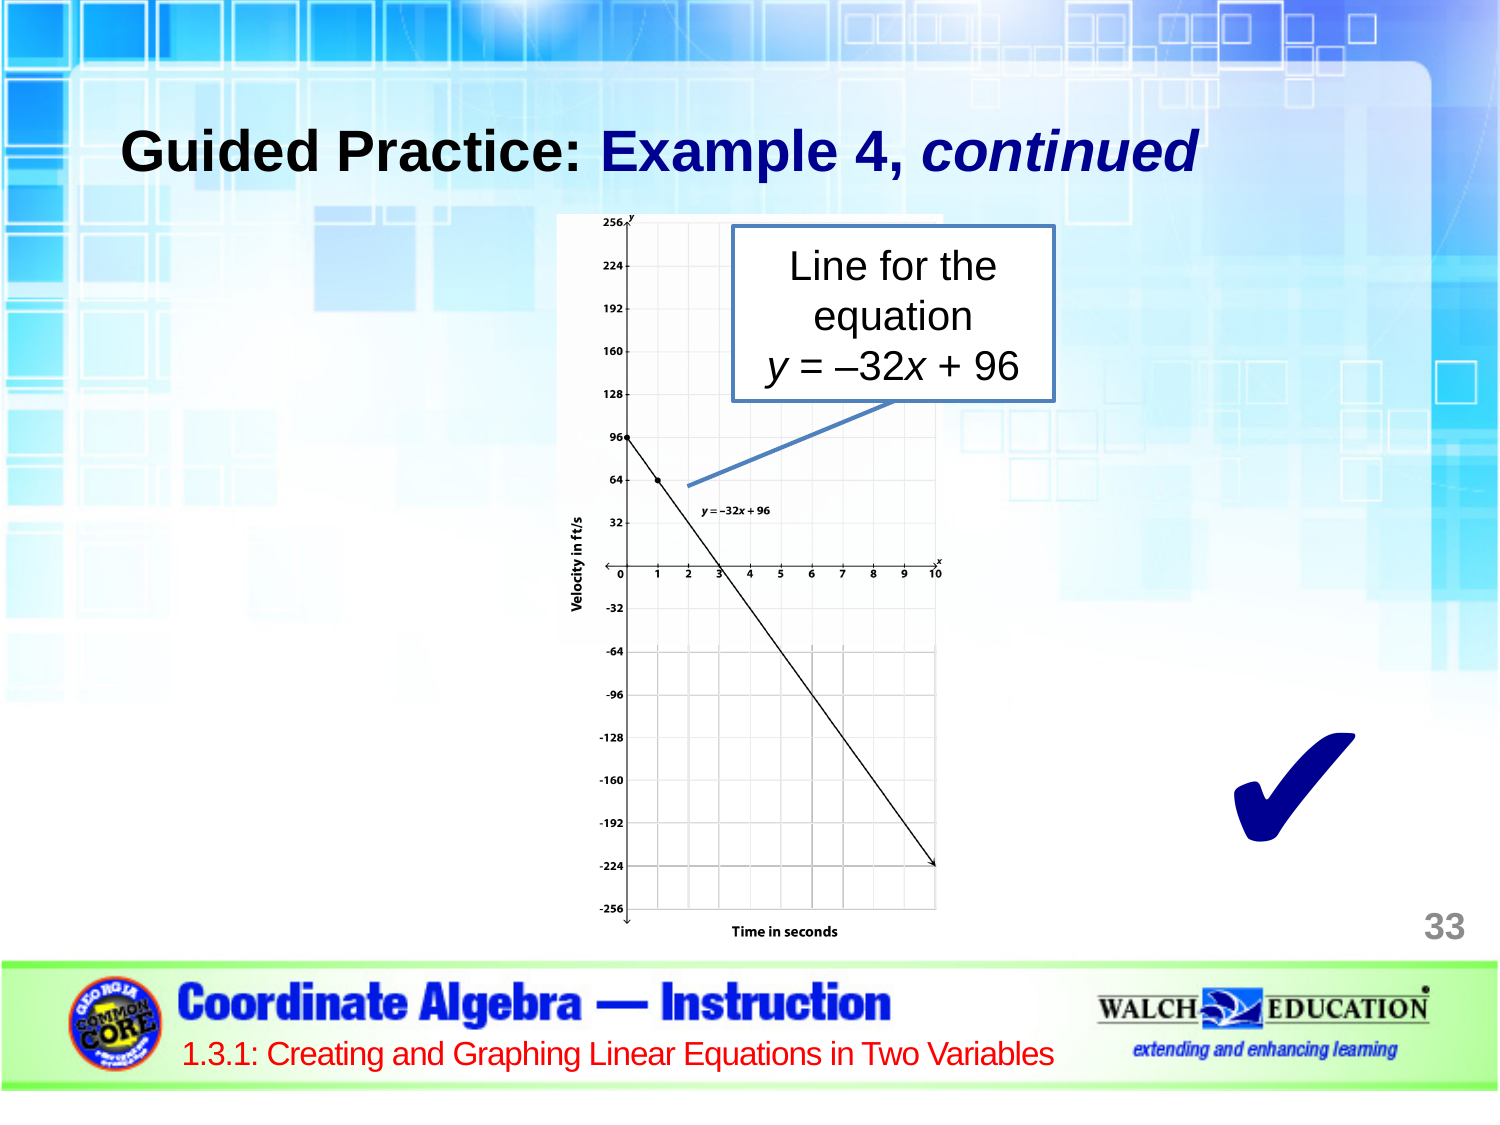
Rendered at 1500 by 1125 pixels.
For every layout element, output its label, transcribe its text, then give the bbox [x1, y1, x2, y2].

text_box ✔ [1128, 651, 1394, 907]
list 1.3.1: Creating and Graphing Linear Equations in Two Variables [166, 1024, 1186, 1074]
text_box Line for the equation y = –32x + 96 [947, 224, 1056, 403]
picture [1, 0, 1500, 1091]
subtitle Guided Practice: Example 4, continued [105, 105, 1394, 925]
slide_number 33 [1361, 901, 1481, 949]
